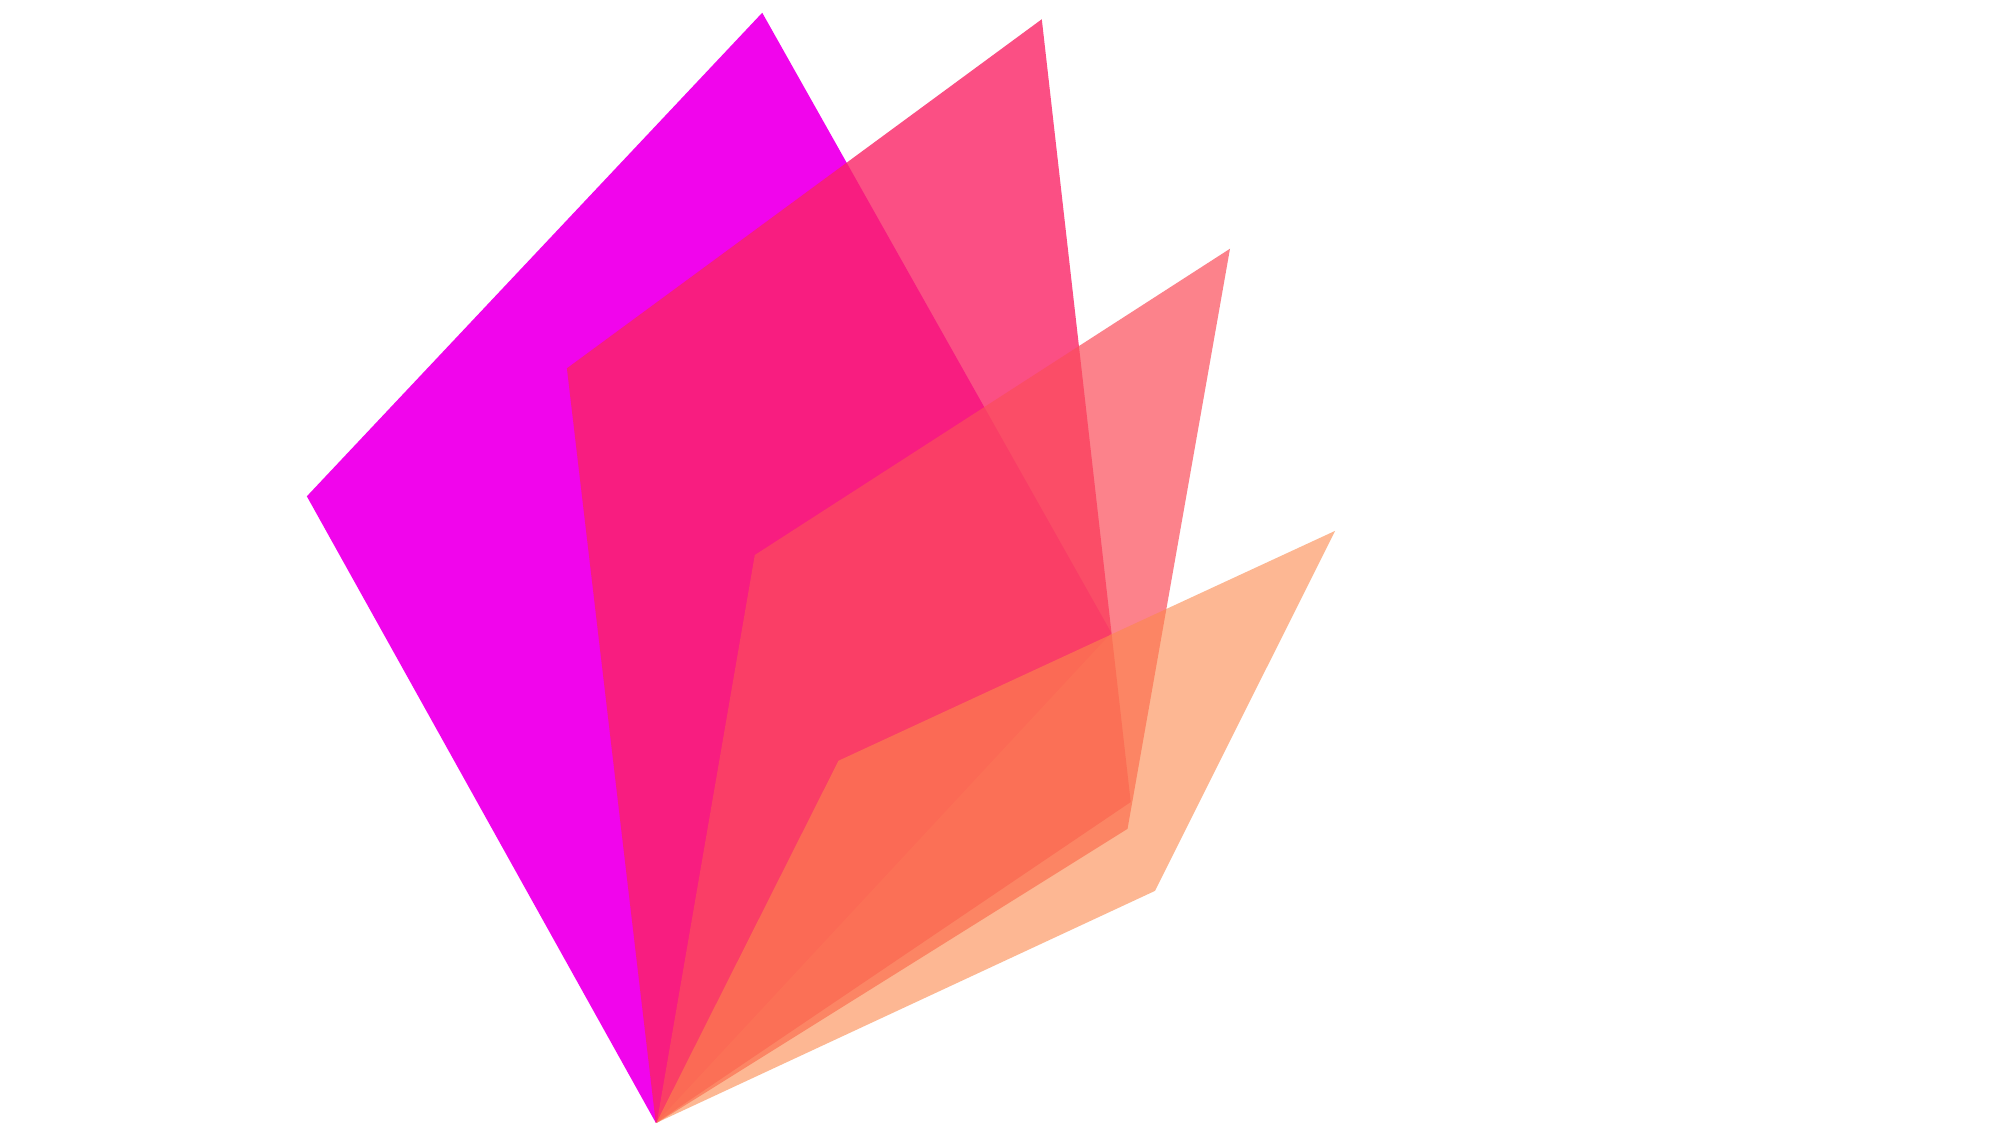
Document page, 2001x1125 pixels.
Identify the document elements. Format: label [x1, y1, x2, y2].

text_box [267, 12, 1378, 1123]
